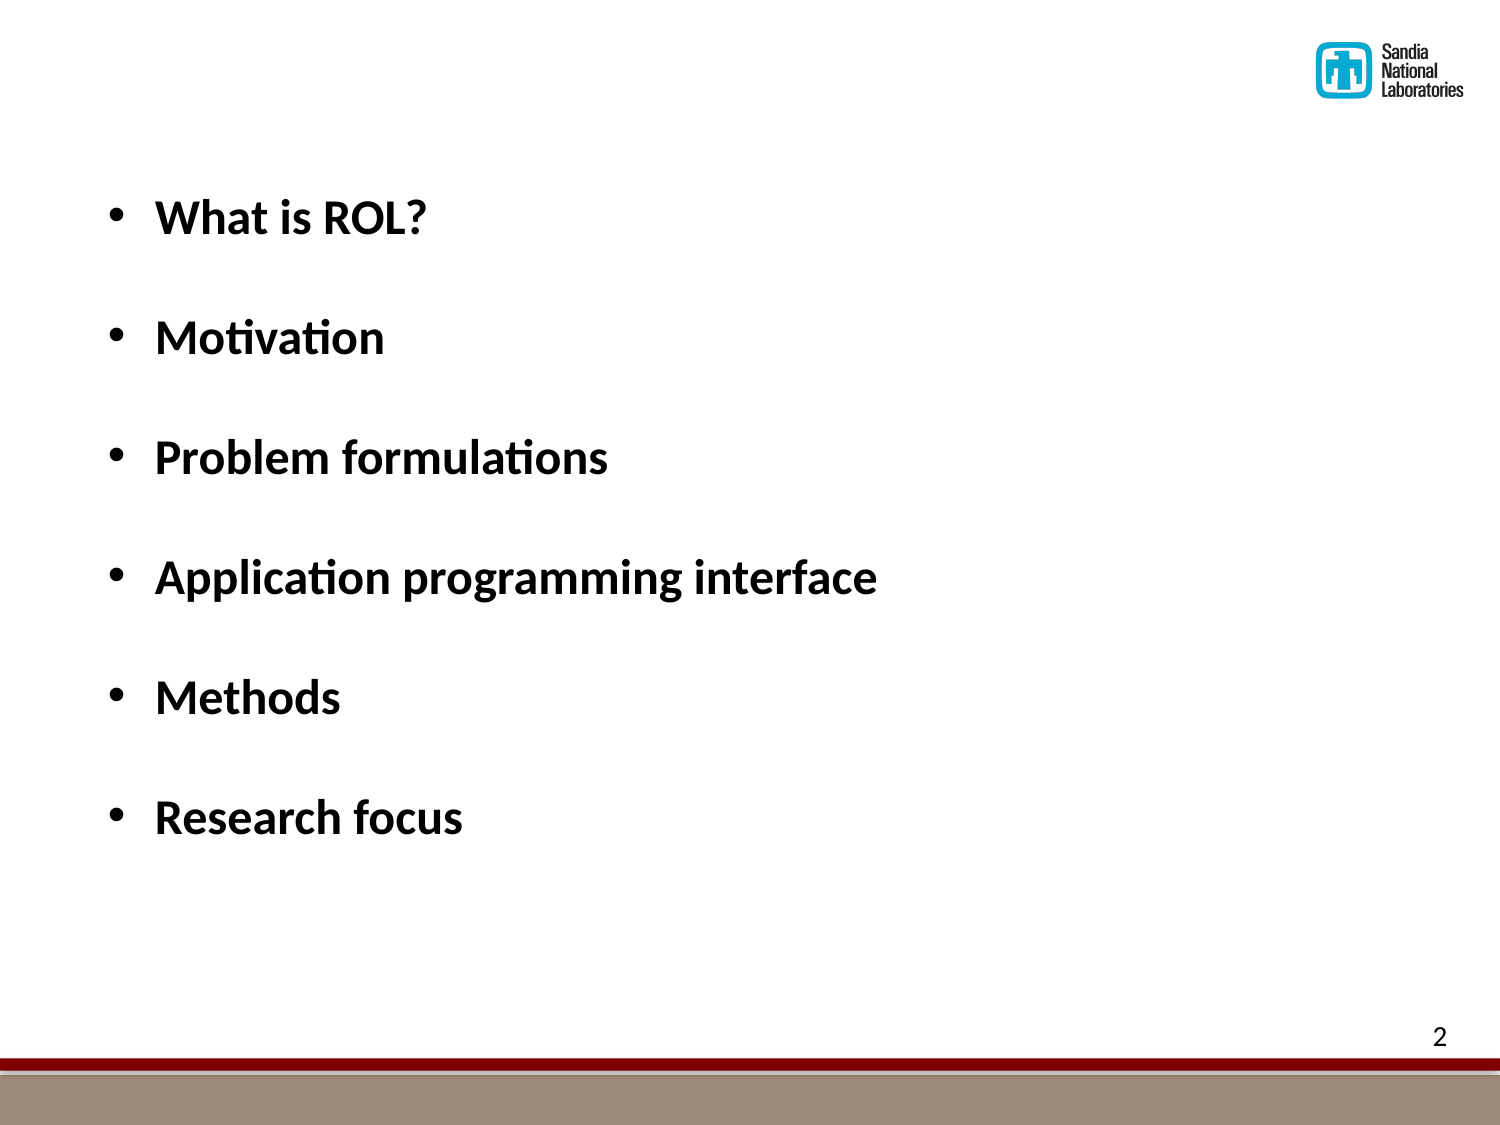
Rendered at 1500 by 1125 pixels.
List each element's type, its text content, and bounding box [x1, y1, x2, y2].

slide_number 2 [1362, 1009, 1463, 1072]
text_box What is ROL? Motivation Problem formulations Application programming interface Methods Research focus [93, 177, 1319, 852]
picture [1312, 37, 1467, 105]
